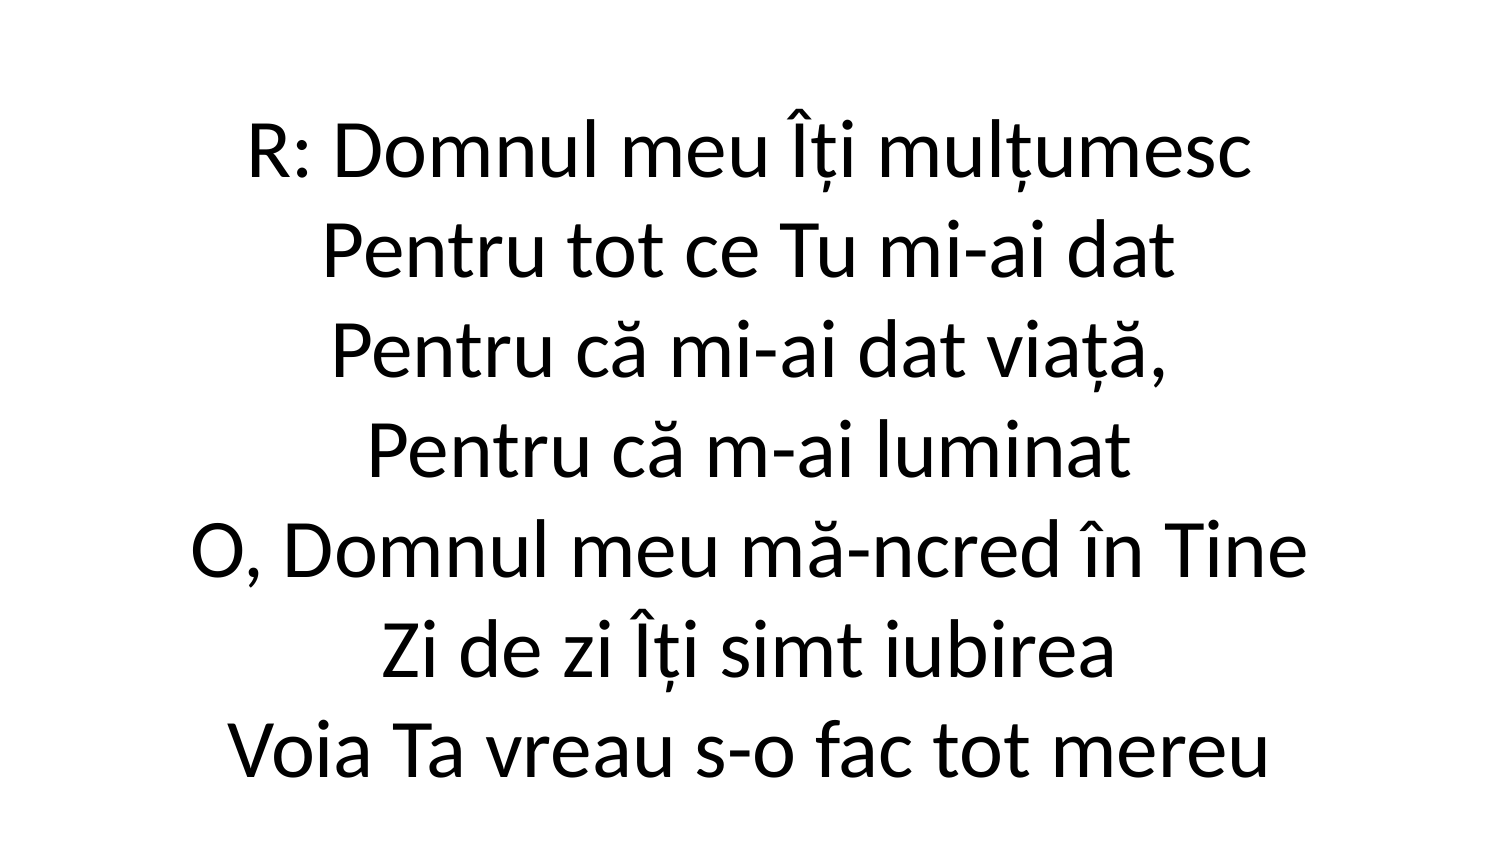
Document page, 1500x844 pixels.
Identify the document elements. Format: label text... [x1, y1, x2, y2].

text_box R: Domnul meu Îți mulțumesc Pentru tot ce Tu mi-ai dat Pentru că mi-ai dat viață, Pentru că m-ai luminat O, Domnul meu mă-ncred în Tine Zi de zi Îți simt iubirea Voia Ta vreau s-o fac tot mereu [175, 42, 1325, 802]
